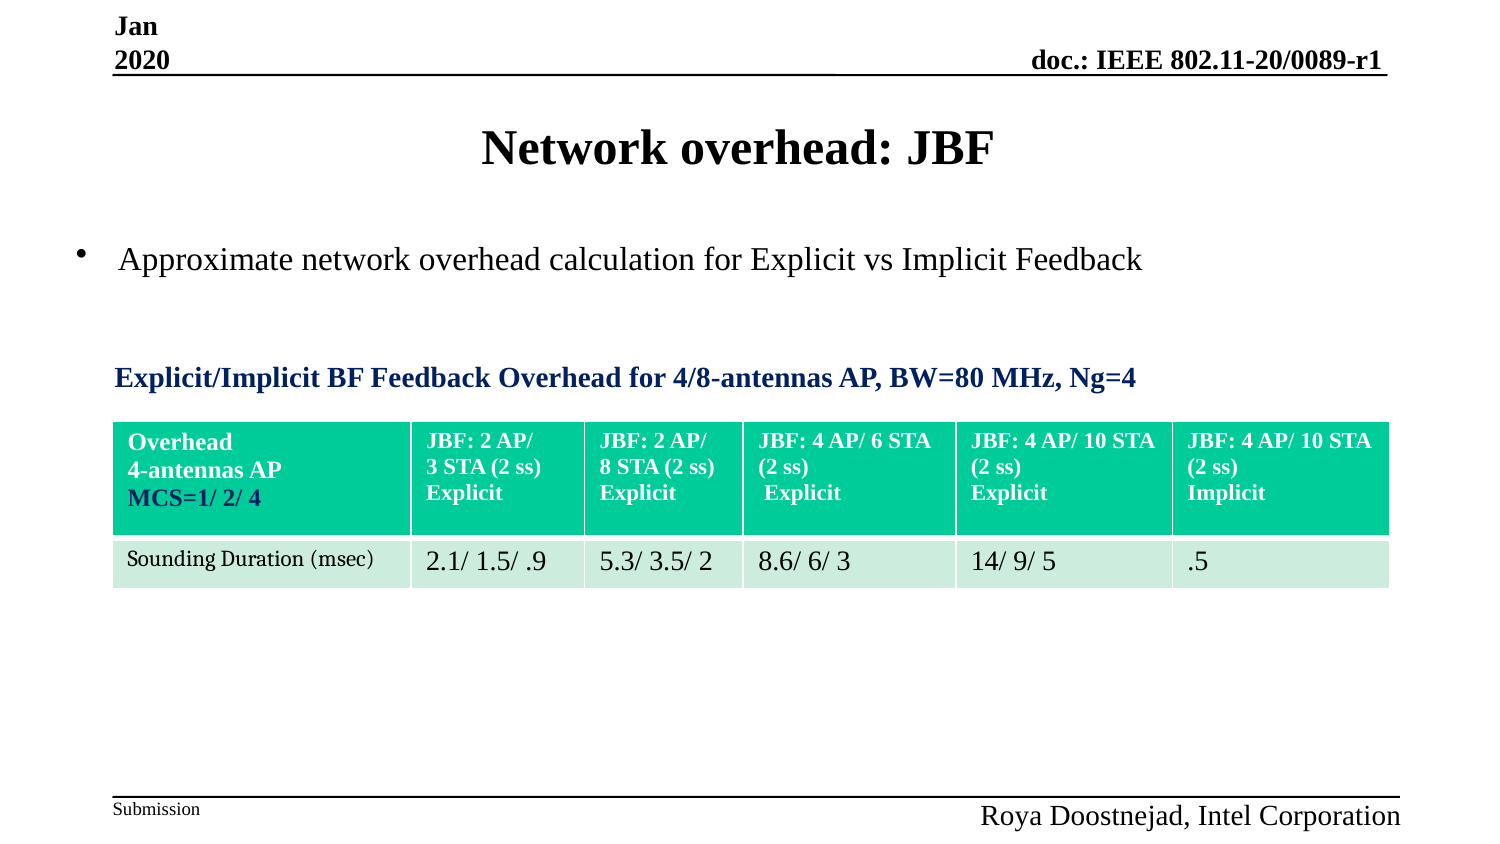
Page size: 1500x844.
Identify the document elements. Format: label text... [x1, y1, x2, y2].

table_header JBF: 4 AP/ 10 STA (2 ss) Explicit [957, 436, 1172, 535]
table_header JBF: 2 AP/ 3 STA (2 ss) Explicit [412, 436, 584, 535]
table_cell Sounding Duration (msec) [113, 541, 410, 588]
list Approximate network overhead calculation for Explicit vs Implicit Feedback [60, 229, 1402, 789]
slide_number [114, 40, 172, 75]
table_cell .5 [1173, 541, 1389, 588]
table_cell 8.6/ 6/ 3 [744, 541, 955, 588]
text_box Explicit/Implicit BF Feedback Overhead for 4/8-antennas AP, BW=80 MHz, Ng=4 [99, 351, 1388, 436]
table_cell 2.1/ 1.5/ .9 [412, 541, 584, 588]
table_header JBF: 4 AP/ 10 STA (2 ss) Implicit [1173, 422, 1389, 535]
title Network overhead: JBF [106, 98, 1382, 191]
table_cell 5.3/ 3.5/ 2 [585, 541, 742, 588]
table_cell 14/ 9/ 5 [957, 541, 1172, 588]
table_header Overhead 4-antennas AP MCS=1/ 2/ 4 [113, 436, 410, 535]
table_header JBF: 2 AP/ 8 STA (2 ss) Explicit [585, 436, 742, 535]
table_header JBF: 4 AP/ 6 STA (2 ss) Explicit [744, 436, 955, 535]
footer Roya Doostnejad, Intel Corporation [979, 796, 1402, 832]
